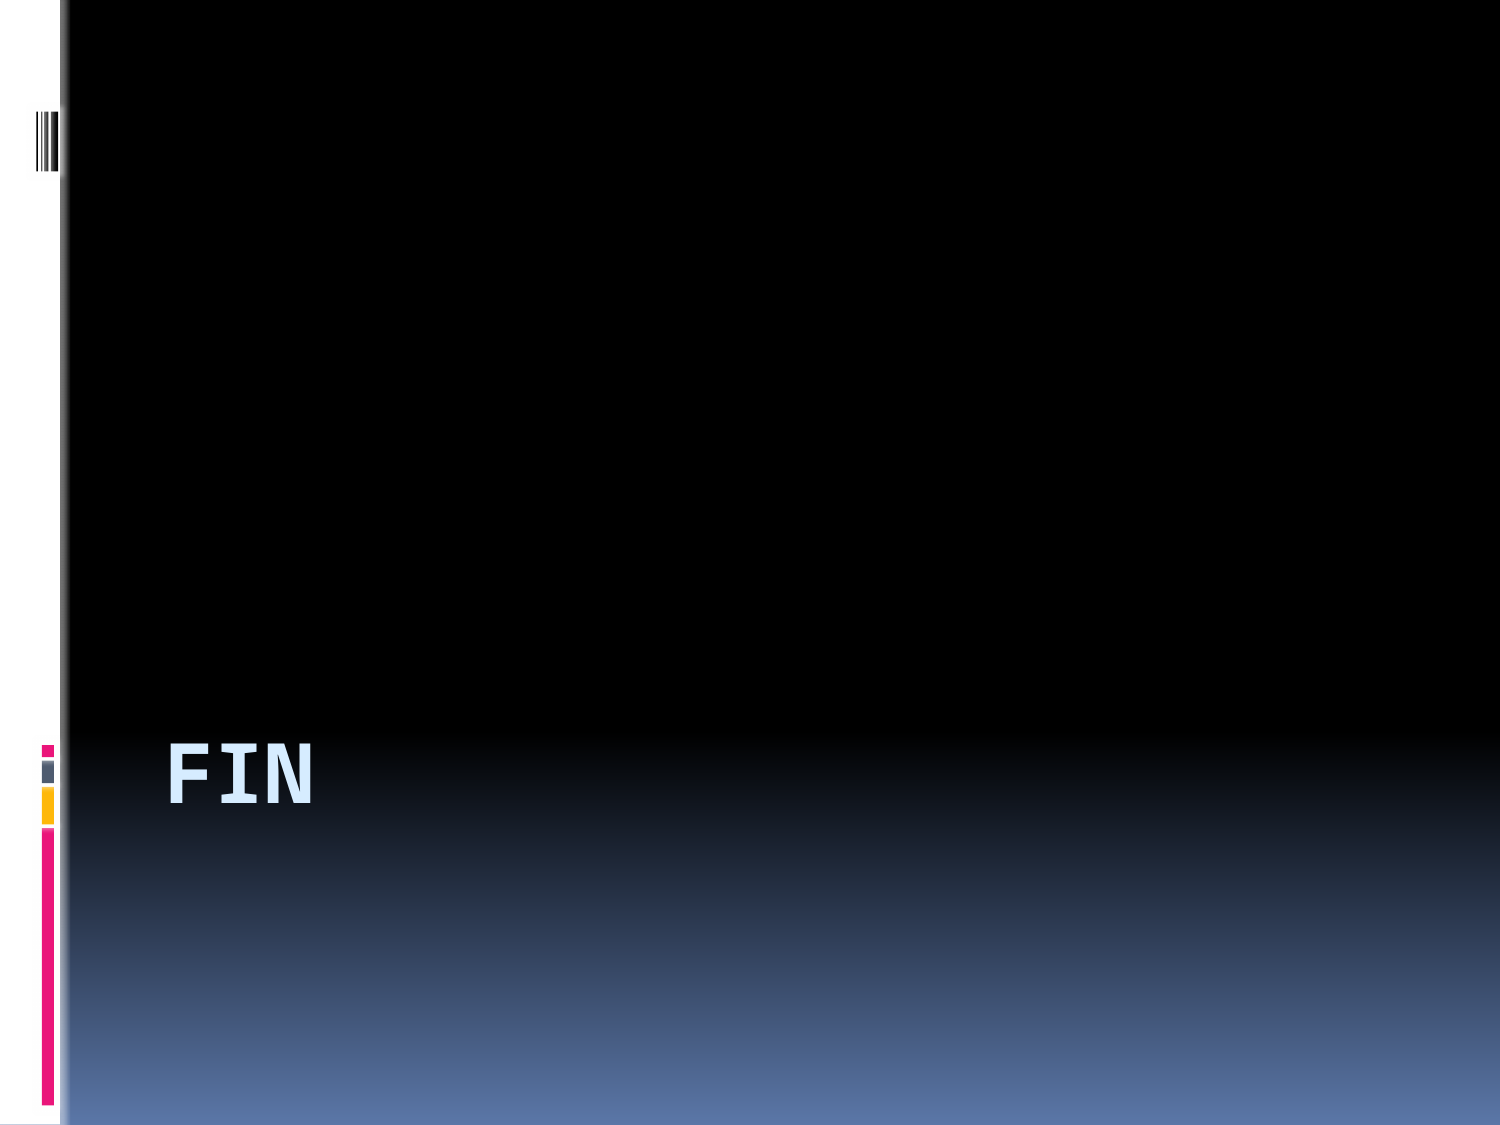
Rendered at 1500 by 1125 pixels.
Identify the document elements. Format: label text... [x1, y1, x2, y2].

title FIN [150, 712, 1425, 1037]
